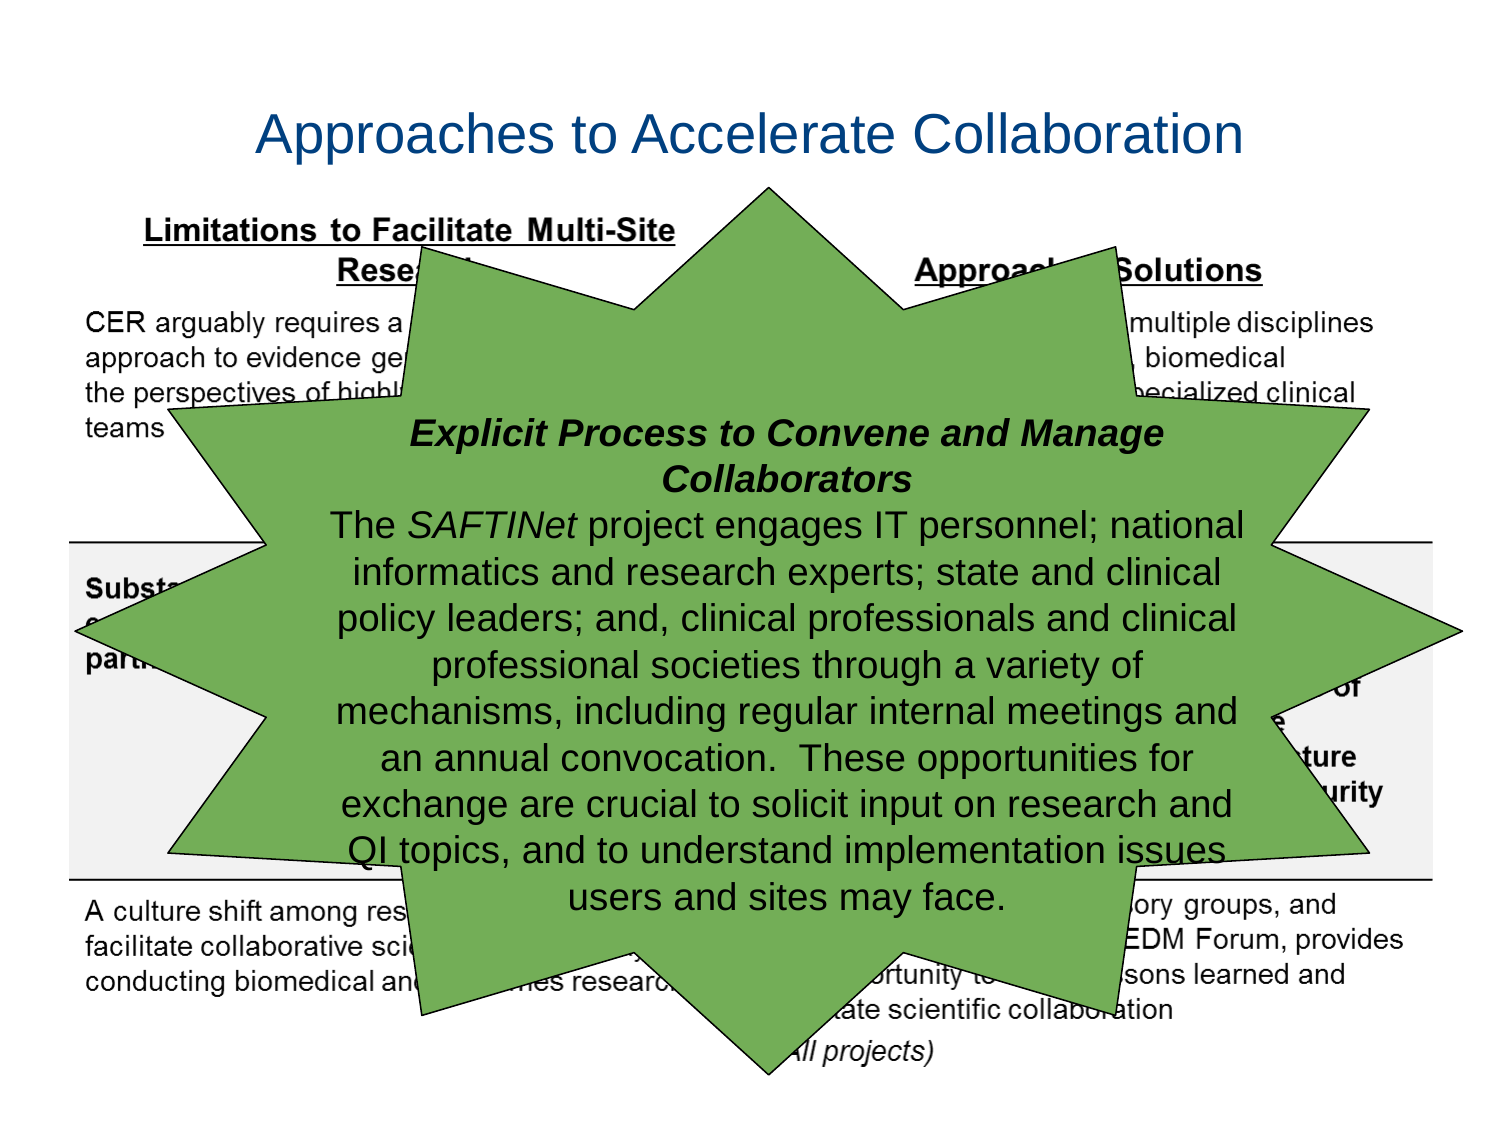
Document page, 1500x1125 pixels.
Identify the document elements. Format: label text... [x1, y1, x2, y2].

text_box [1437, 619, 1463, 643]
picture [67, 192, 1433, 1086]
title Approaches to Accelerate Collaboration [112, 37, 1388, 191]
